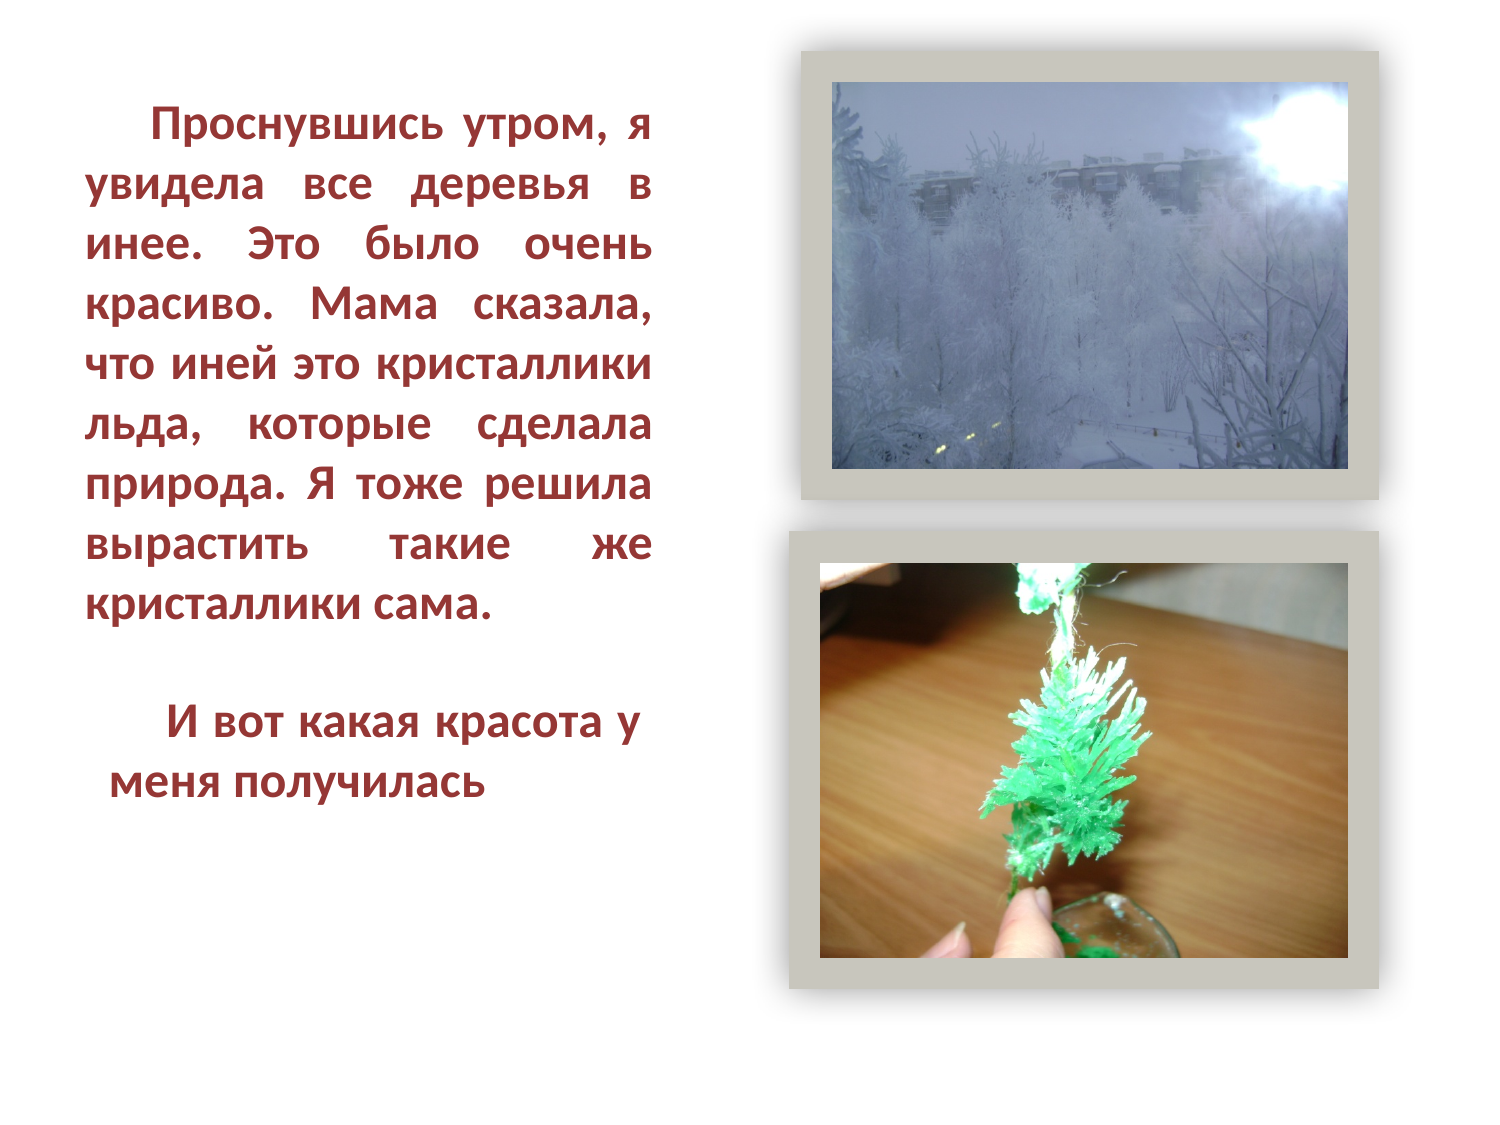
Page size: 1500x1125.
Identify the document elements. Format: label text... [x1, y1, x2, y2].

text_box Проснувшись утром, я увидела все деревья в инее. Это было очень красиво. Мама сказала, что иней это кристаллики льда, которые сделала природа. Я тоже решила вырастить такие же кристаллики сама. [70, 81, 668, 637]
text_box И вот какая красота у меня получилась [93, 679, 657, 815]
picture [820, 562, 1348, 959]
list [831, 81, 1348, 469]
